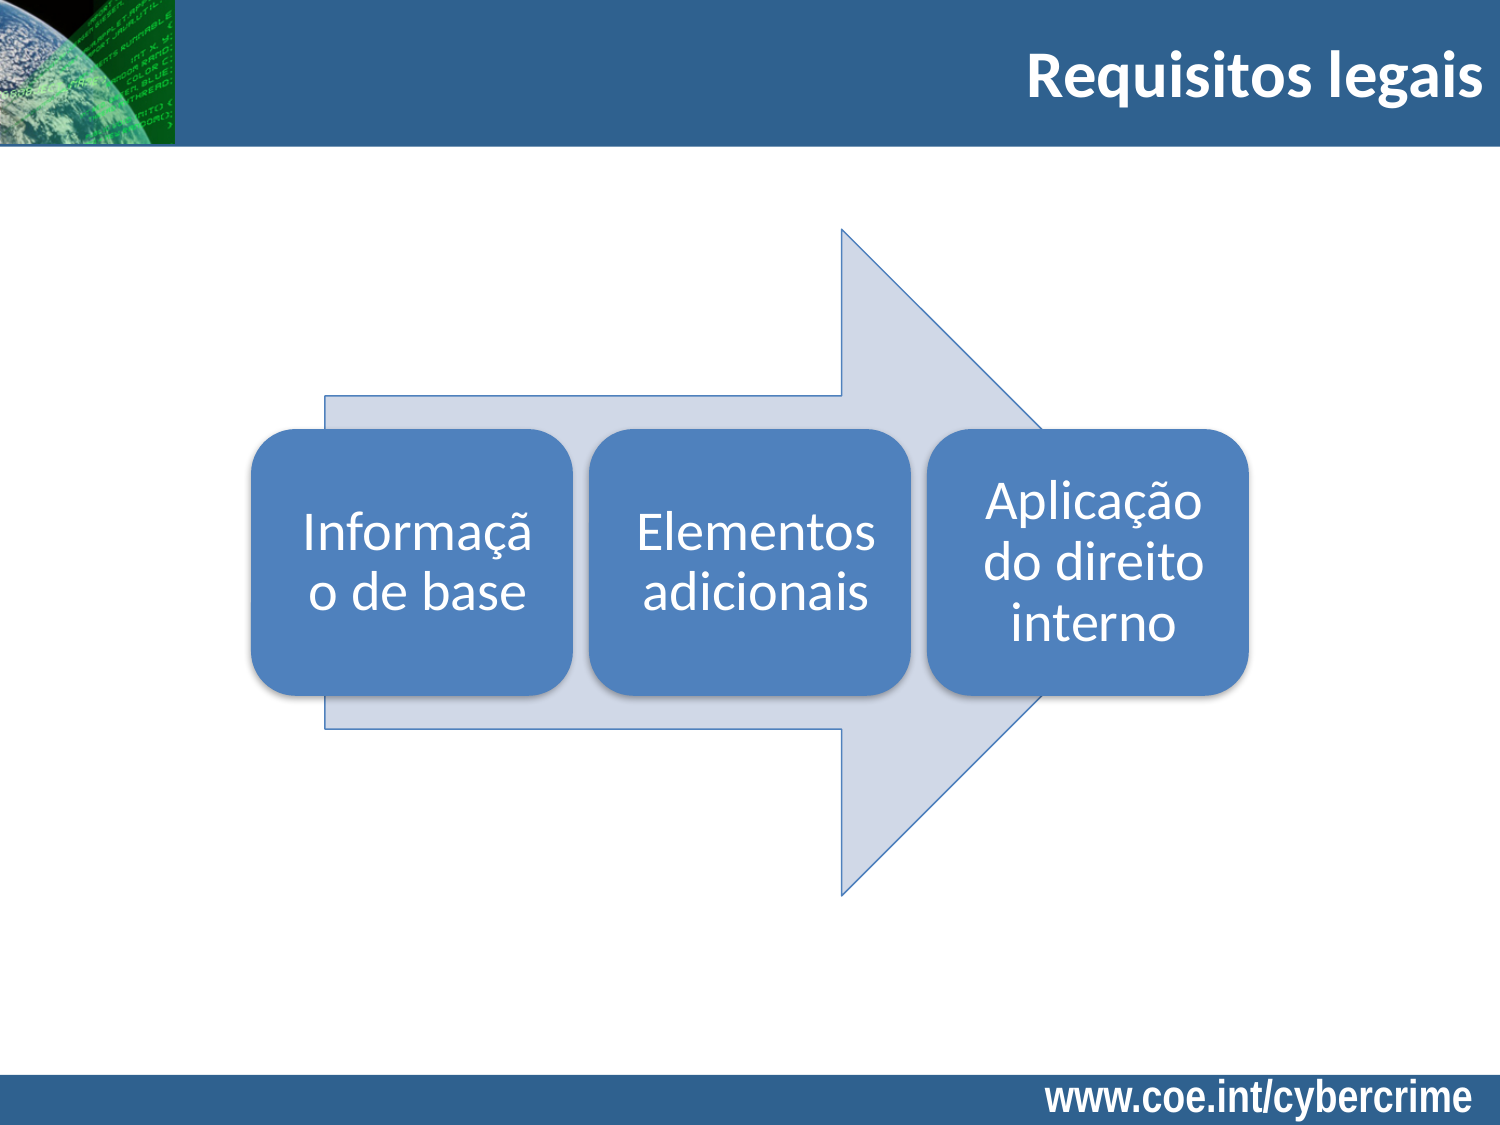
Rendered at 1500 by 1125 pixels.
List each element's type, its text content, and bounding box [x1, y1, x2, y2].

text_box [249, 228, 1251, 897]
text_box www.coe.int/cybercrime [1030, 1059, 1500, 1125]
text_box [0, 1073, 1030, 1125]
picture [0, 0, 175, 144]
text_box Requisitos legais [177, 0, 1500, 149]
